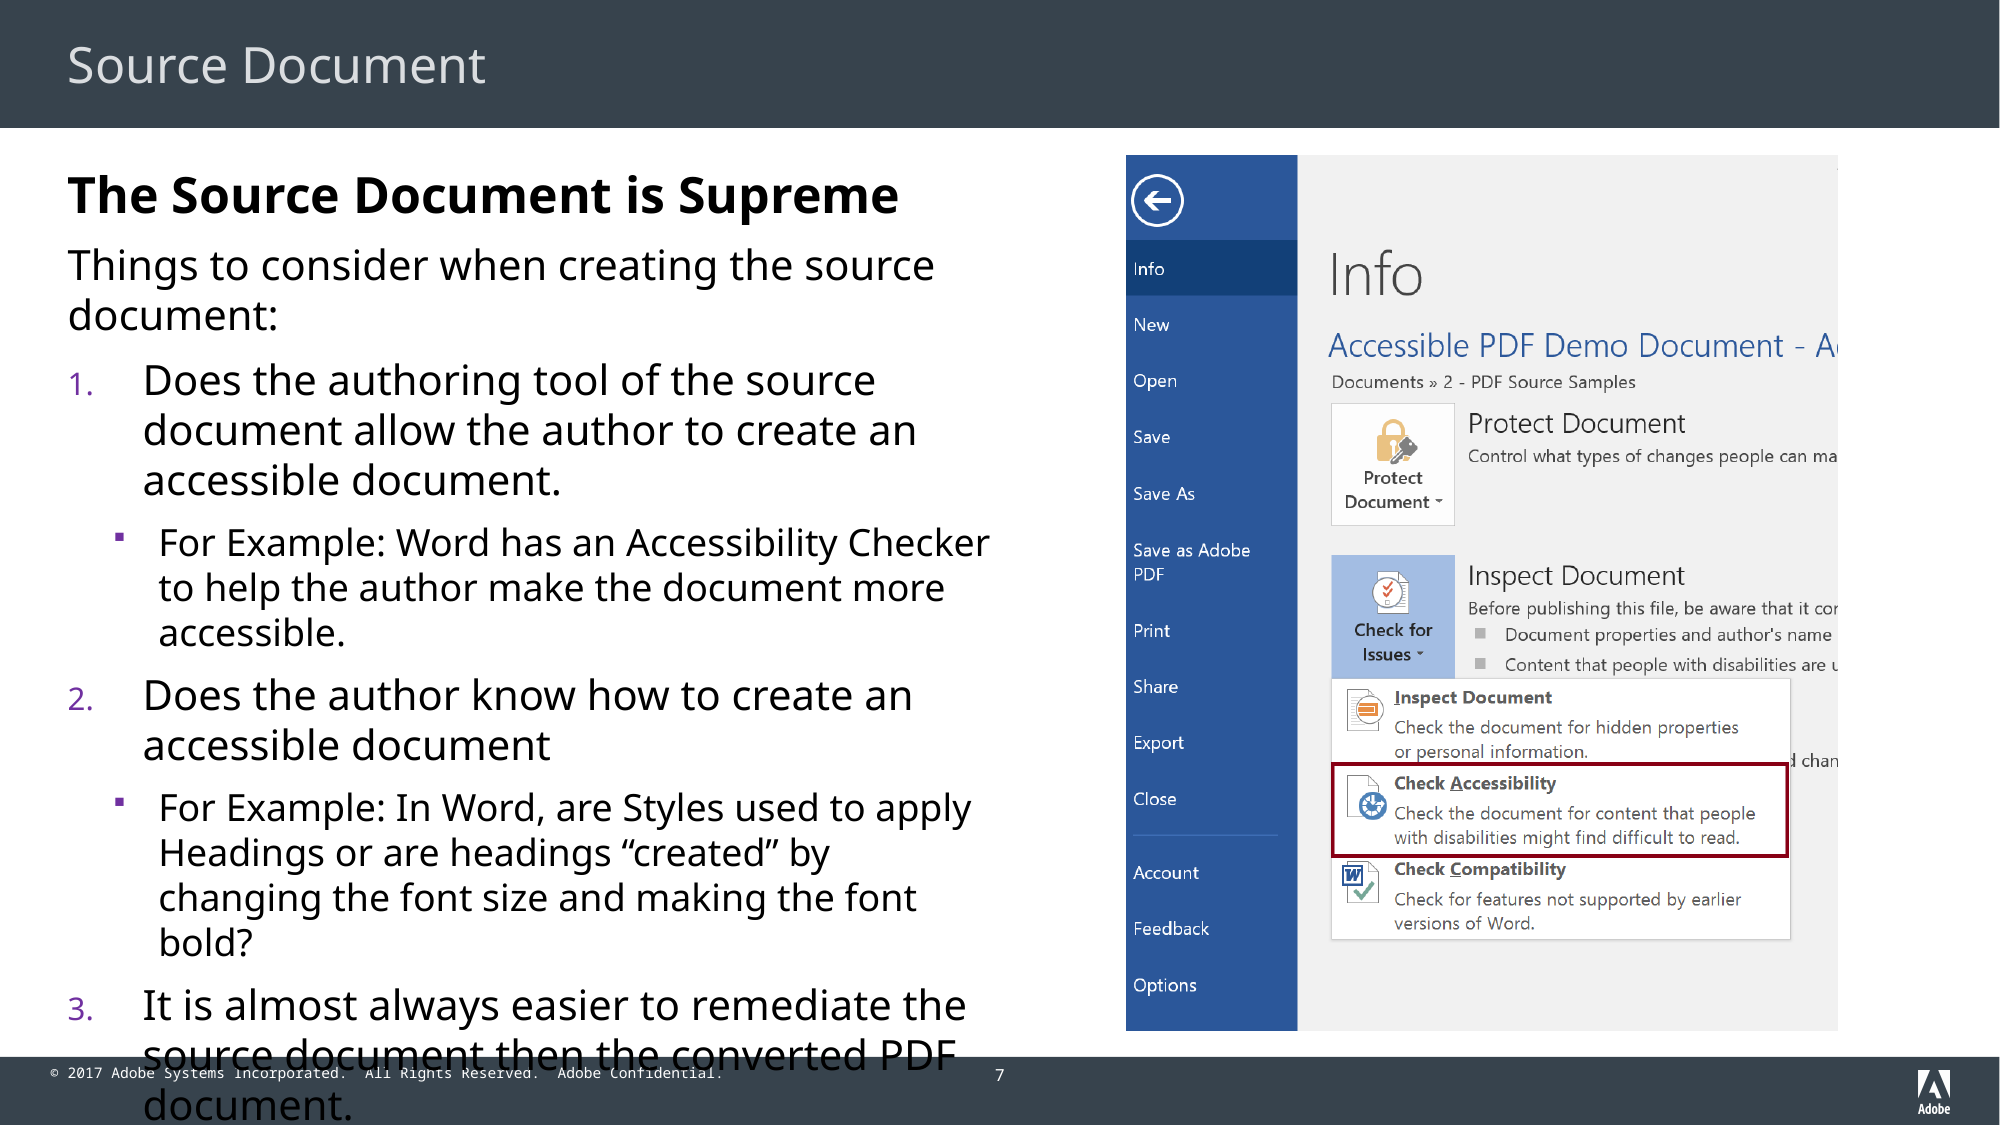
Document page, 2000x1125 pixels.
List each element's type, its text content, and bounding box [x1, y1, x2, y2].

slide_number 7 [916, 1062, 1083, 1091]
list The Source Document is Supreme Things to consider when creating the source document: Does the authoring tool of the source document allow the author to create an accessible document. For Example: Word has an Accessibility Checker to help the author make the document more accessible. Does the author know how to create an accessible document For Example: In Word, are Styles used to apply Headings or are headings “created” by changing the font size and making the font bold? It is almost always easier to remediate the source document then the converted PDF document. [49, 155, 1012, 1006]
picture [1125, 154, 1838, 1032]
picture [1918, 1070, 1950, 1114]
title Source Document [49, 30, 1950, 98]
